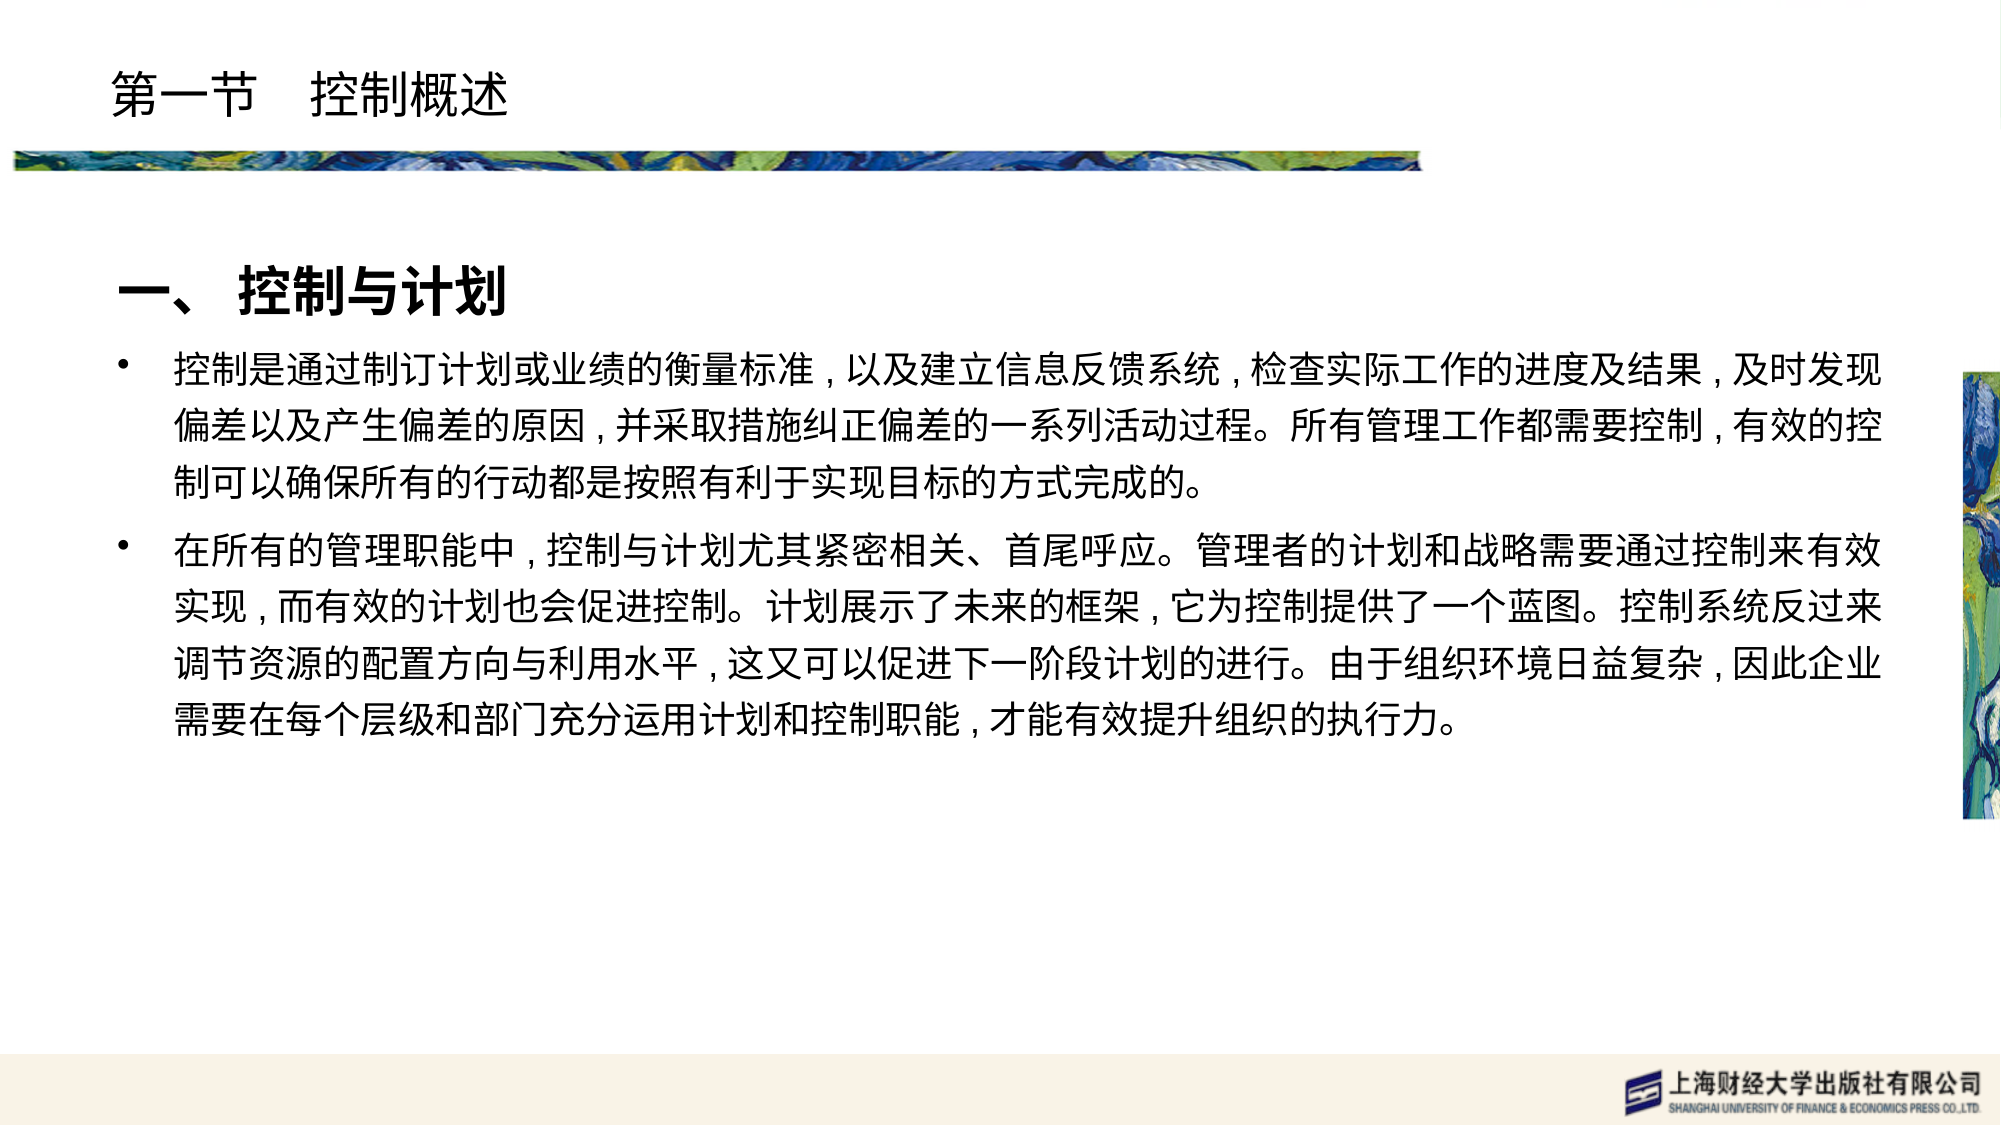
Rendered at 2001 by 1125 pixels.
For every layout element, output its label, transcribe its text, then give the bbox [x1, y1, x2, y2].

title 第一节 控制概述 [94, 42, 1451, 146]
list 一、 控制与计划 控制是通过制订计划或业绩的衡量标准,以及建立信息反馈系统,检查实际工作的进度及结果,及时发现偏差以及产生偏差的原因,并采取措施纠正偏差的一系列活动过程。所有管理工作都需要控制,有效的控制可以确保所有的行动都是按照有利于实现目标的方式完成的。 在所有的管理职能中,控制与计划尤其紧密相关、首尾呼应。管理者的计划和战略需要通过控制来有效实现,而有效的计划也会促进控制。计划展示了未来的框架,它为控制提供了一个蓝图。控制系统反过来调节资源的配置方向与利用水平,这又可以促进下一阶段计划的进行。由于组织环境日益复杂,因此企业需要在每个层级和部门充分运用计划和控制职能,才能有效提升组织的执行力。 [102, 233, 1898, 1032]
picture [0, 0, 2001, 1125]
